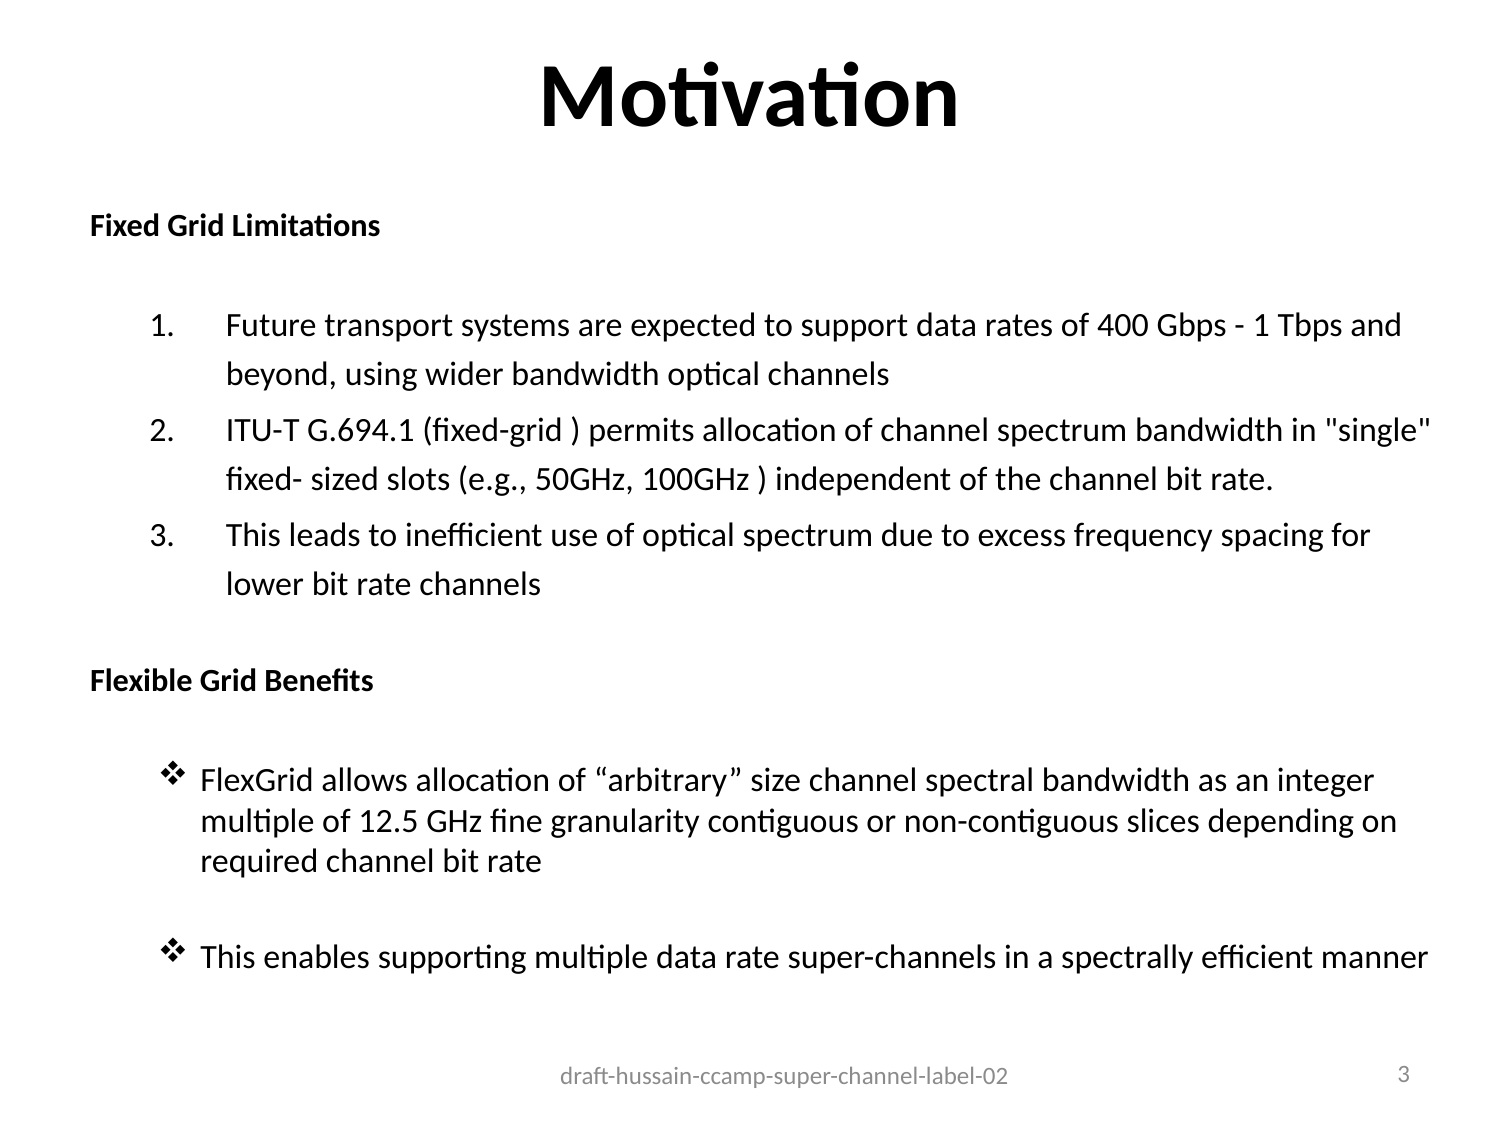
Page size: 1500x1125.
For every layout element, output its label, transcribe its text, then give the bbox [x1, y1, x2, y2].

footer draft-hussain-ccamp-super-channel-label-02 [512, 1042, 1058, 1106]
slide_number 3 [1074, 1042, 1425, 1103]
list Fixed Grid Limitations Future transport systems are expected to support data rates of 400 Gbps - 1 Tbps and beyond, using wider bandwidth optical channels ITU-T G.694.1 (fixed-grid ) permits allocation of channel spectrum bandwidth in "single" fixed- sized slots (e.g., 50GHz, 100GHz ) independent of the channel bit rate. This leads to inefficient use of optical spectrum due to excess frequency spacing for lower bit rate channels Flexible Grid Benefits FlexGrid allows allocation of “arbitrary” size channel spectral bandwidth as an integer multiple of 12.5 GHz fine granularity contiguous or non-contiguous slices depending on required channel bit rate This enables supporting multiple data rate super-channels in a spectrally efficient manner [75, 196, 1471, 1016]
title Motivation [75, 0, 1425, 183]
